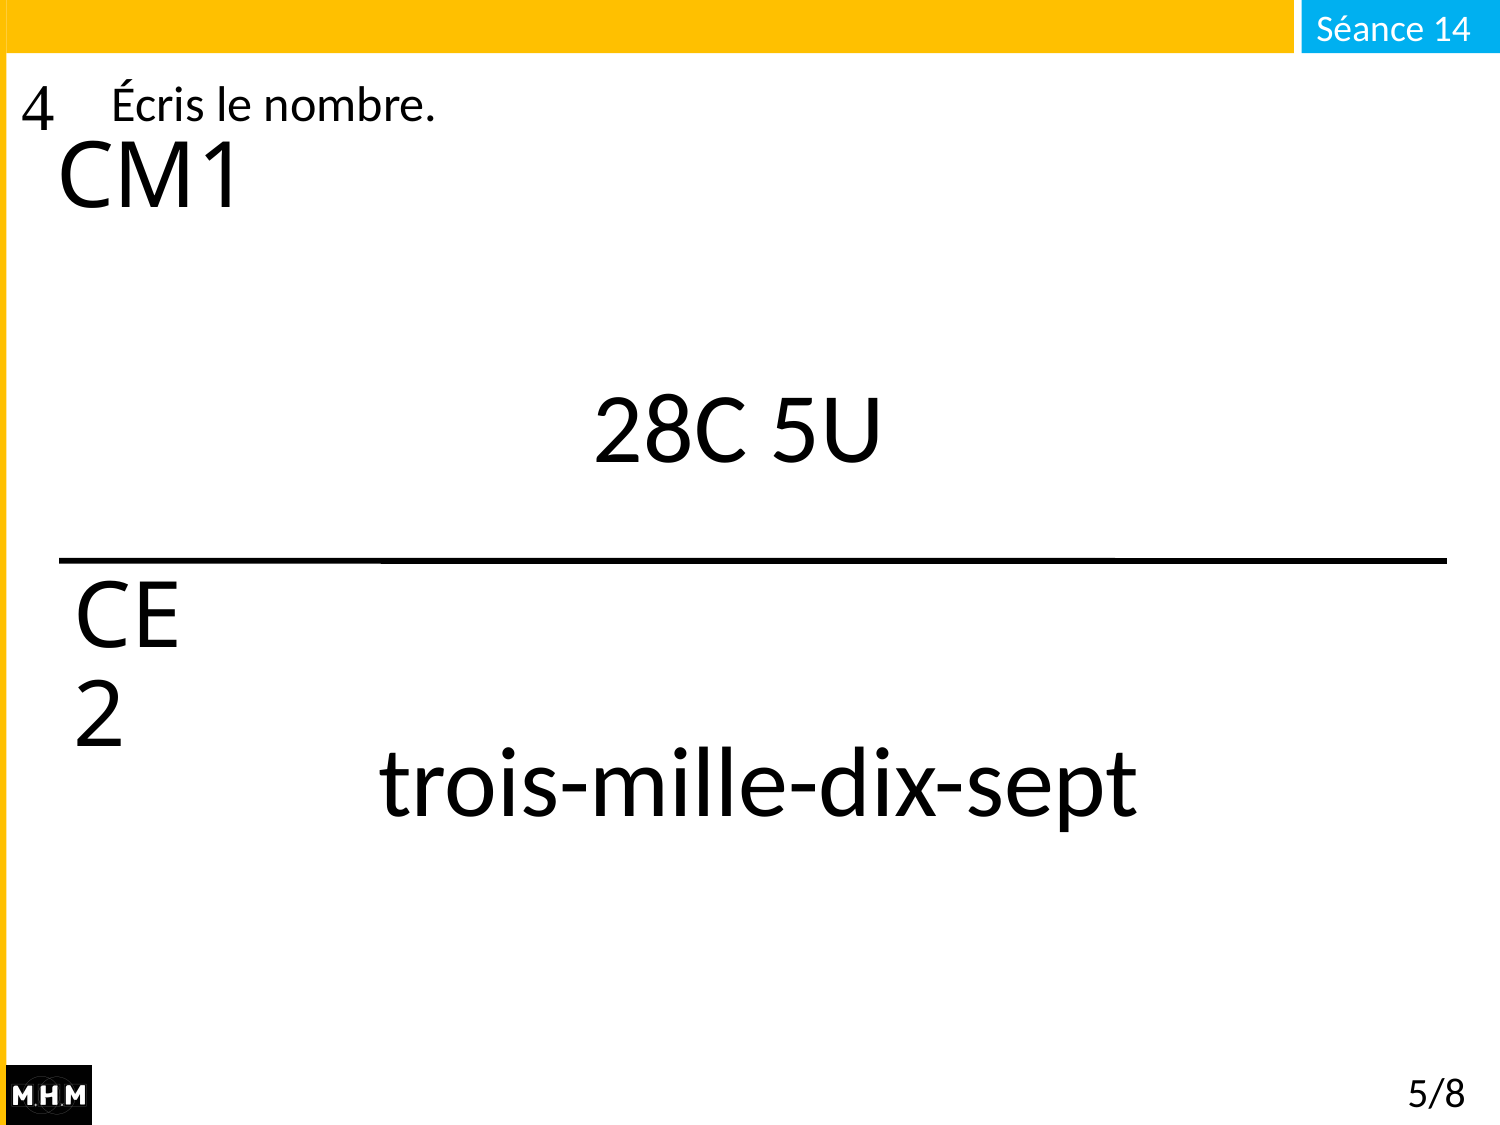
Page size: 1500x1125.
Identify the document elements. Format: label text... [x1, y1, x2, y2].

text_box CE2 [59, 561, 237, 676]
text_box trois-mille-dix-sept [144, 708, 1374, 844]
text_box 28C 5U [374, 354, 1104, 490]
picture [6, 1065, 92, 1125]
text_box CM1 [41, 121, 266, 237]
title Écris le nombre. [96, 60, 473, 150]
list 5/8 [1373, 1064, 1500, 1125]
